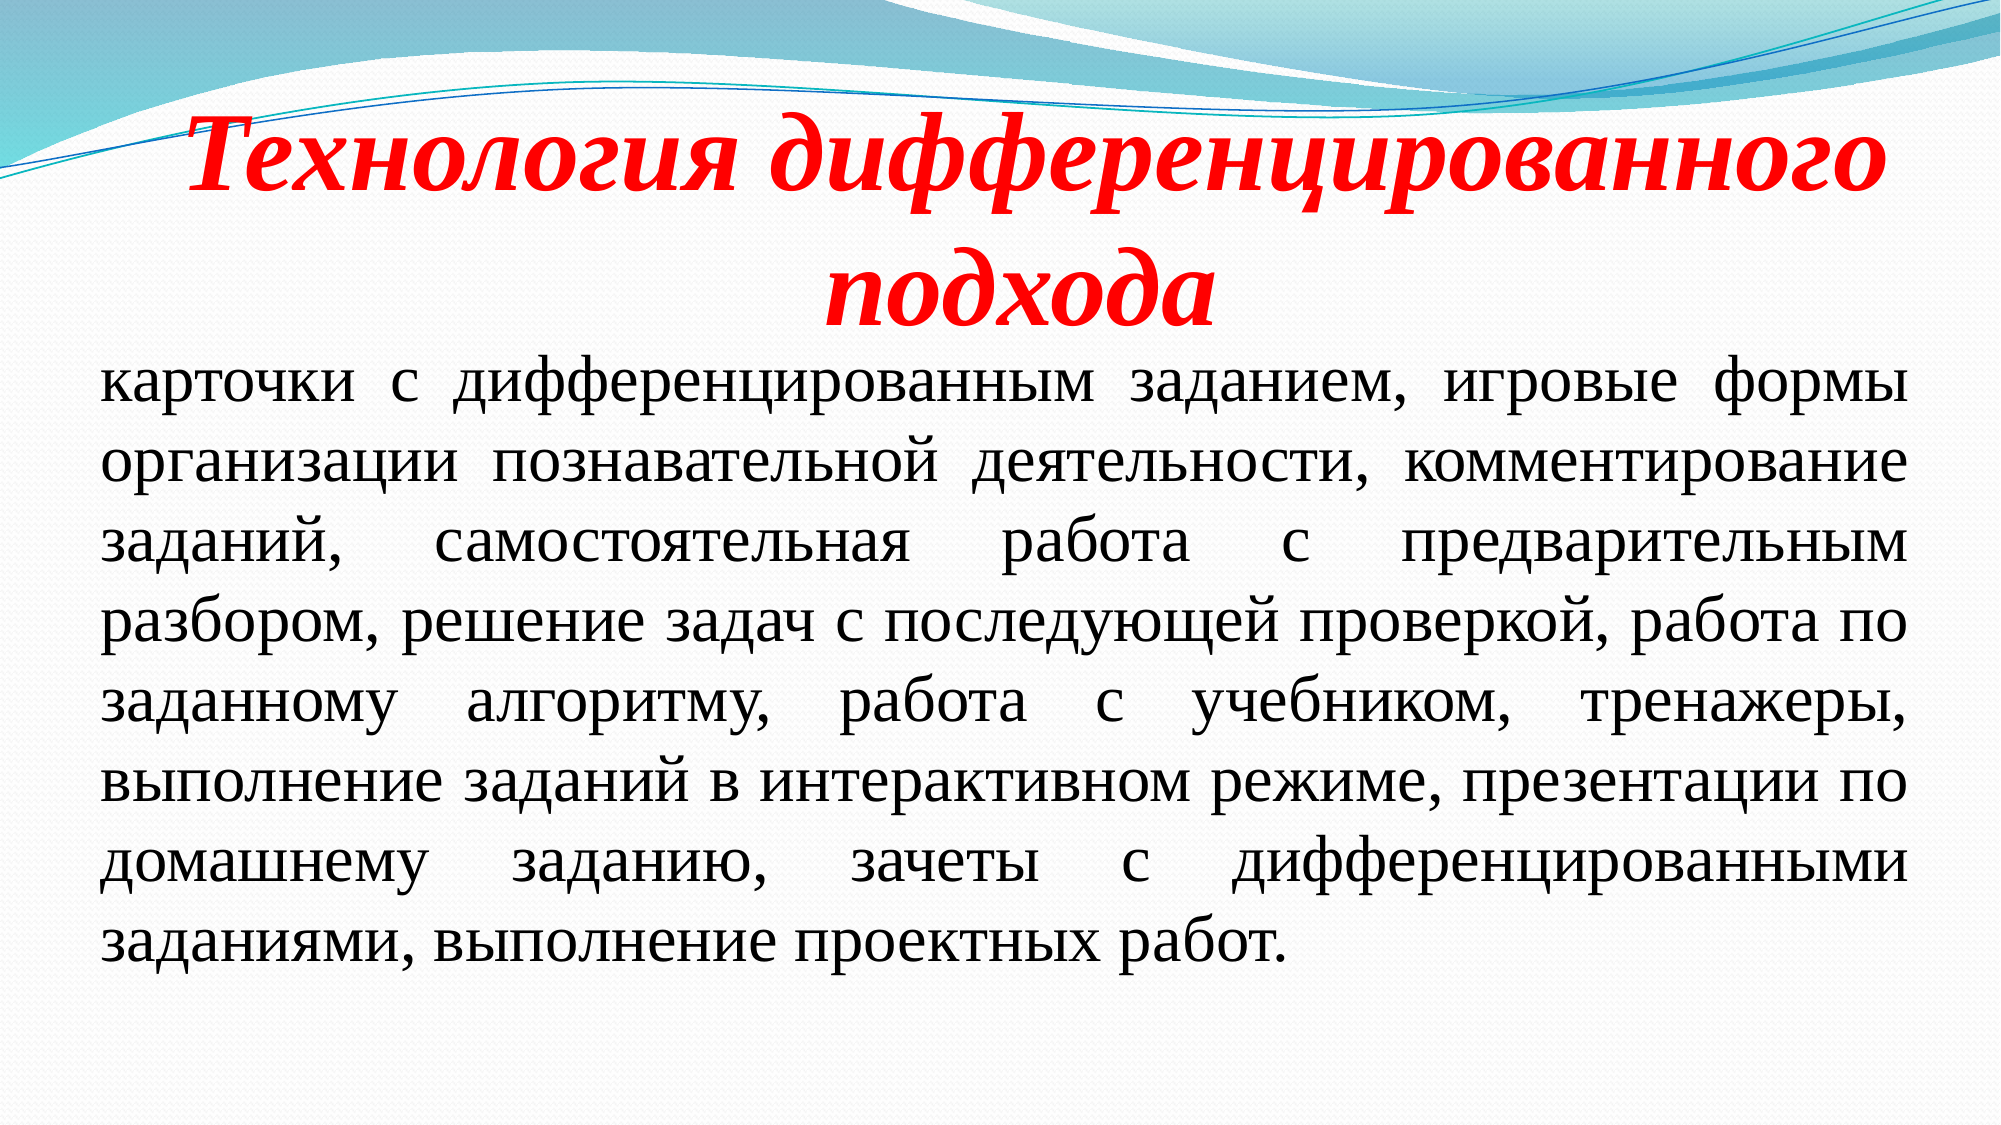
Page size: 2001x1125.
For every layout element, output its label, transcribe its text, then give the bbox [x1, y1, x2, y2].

text_box карточки с дифференцированным заданием, игровые формы организации познавательной деятельности, комментирование заданий, самостоятельная работа с предварительным разбором, решение задач с последующей проверкой, работа по заданному алгоритму, работа с учебником, тренажеры, выполнение заданий в интерактивном режиме, презентации по домашнему заданию, зачеты с дифференцированными заданиями, выполнение проектных работ. [85, 327, 1926, 983]
text_box Технология дифференцированного подхода [132, 70, 1938, 355]
